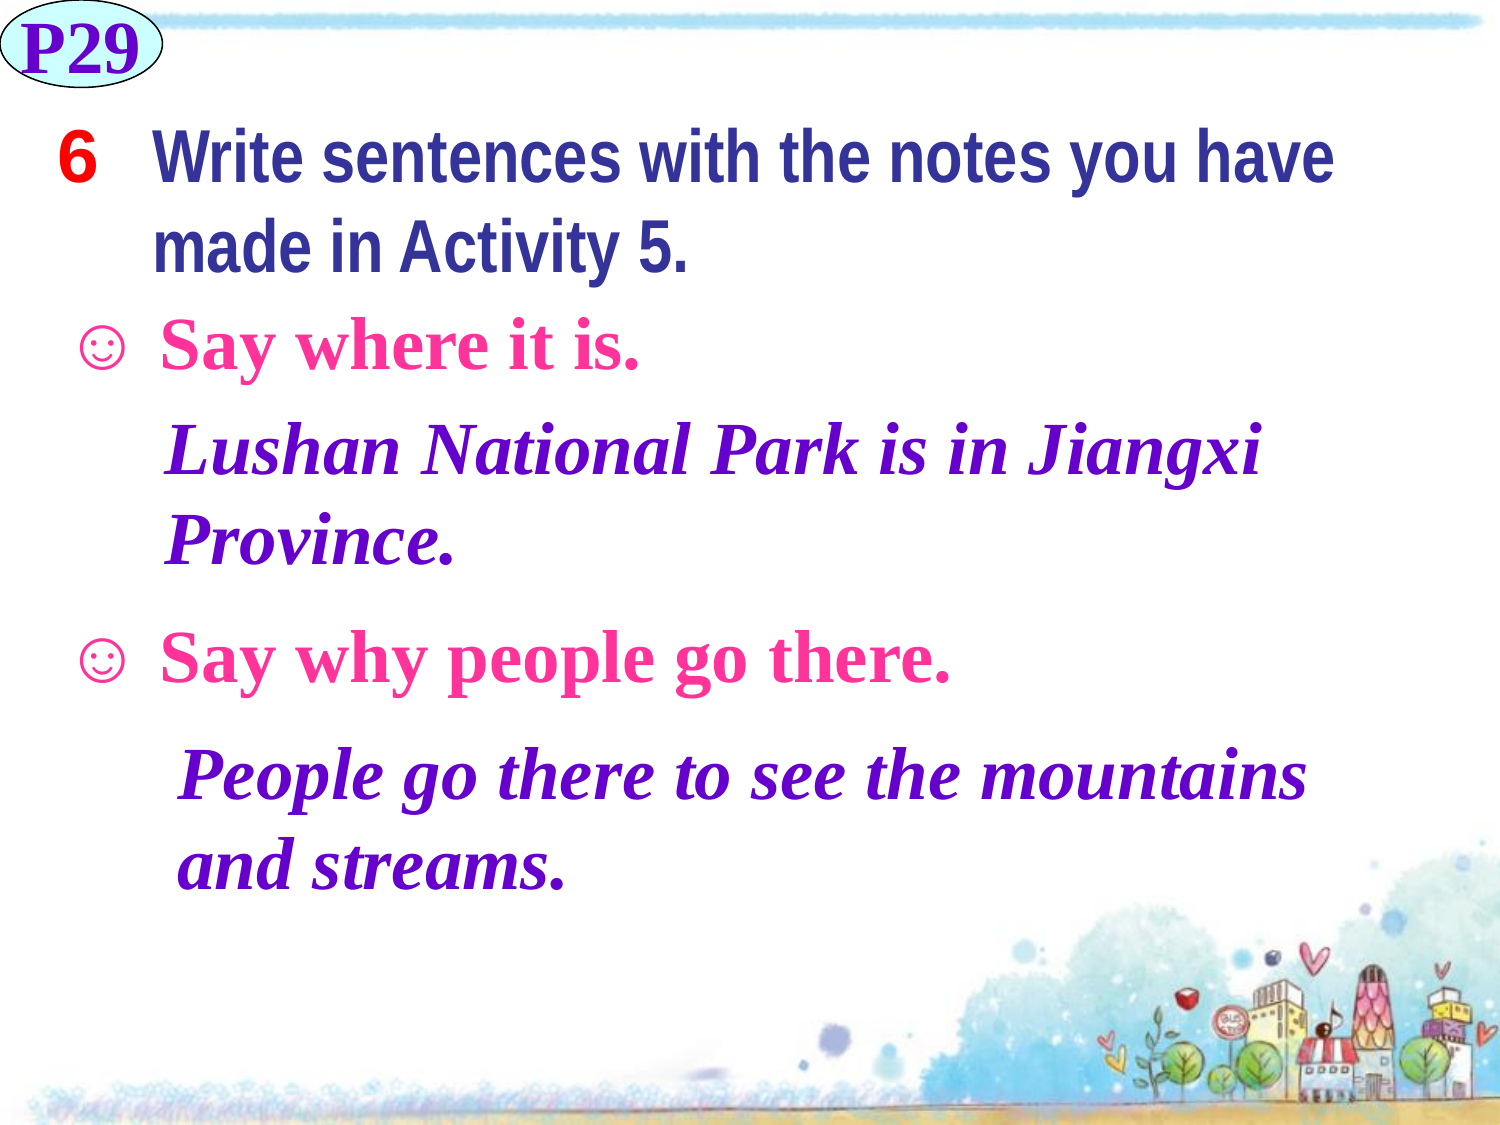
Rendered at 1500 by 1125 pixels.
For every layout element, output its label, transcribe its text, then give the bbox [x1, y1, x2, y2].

text_box P29 [0, 0, 163, 88]
text_box ☺ Say where it is. [50, 287, 975, 393]
picture [0, 0, 1500, 1125]
text_box Write sentences with the notes you have made in Activity 5. [137, 99, 1500, 295]
picture [0, 0, 63, 36]
text_box ☺ Say why people go there. [50, 599, 1300, 705]
text_box 6 [42, 99, 125, 205]
text_box People go there to see the mountains and streams. [162, 717, 1413, 912]
text_box Lushan National Park is in Jiangxi Province. [150, 392, 1388, 587]
